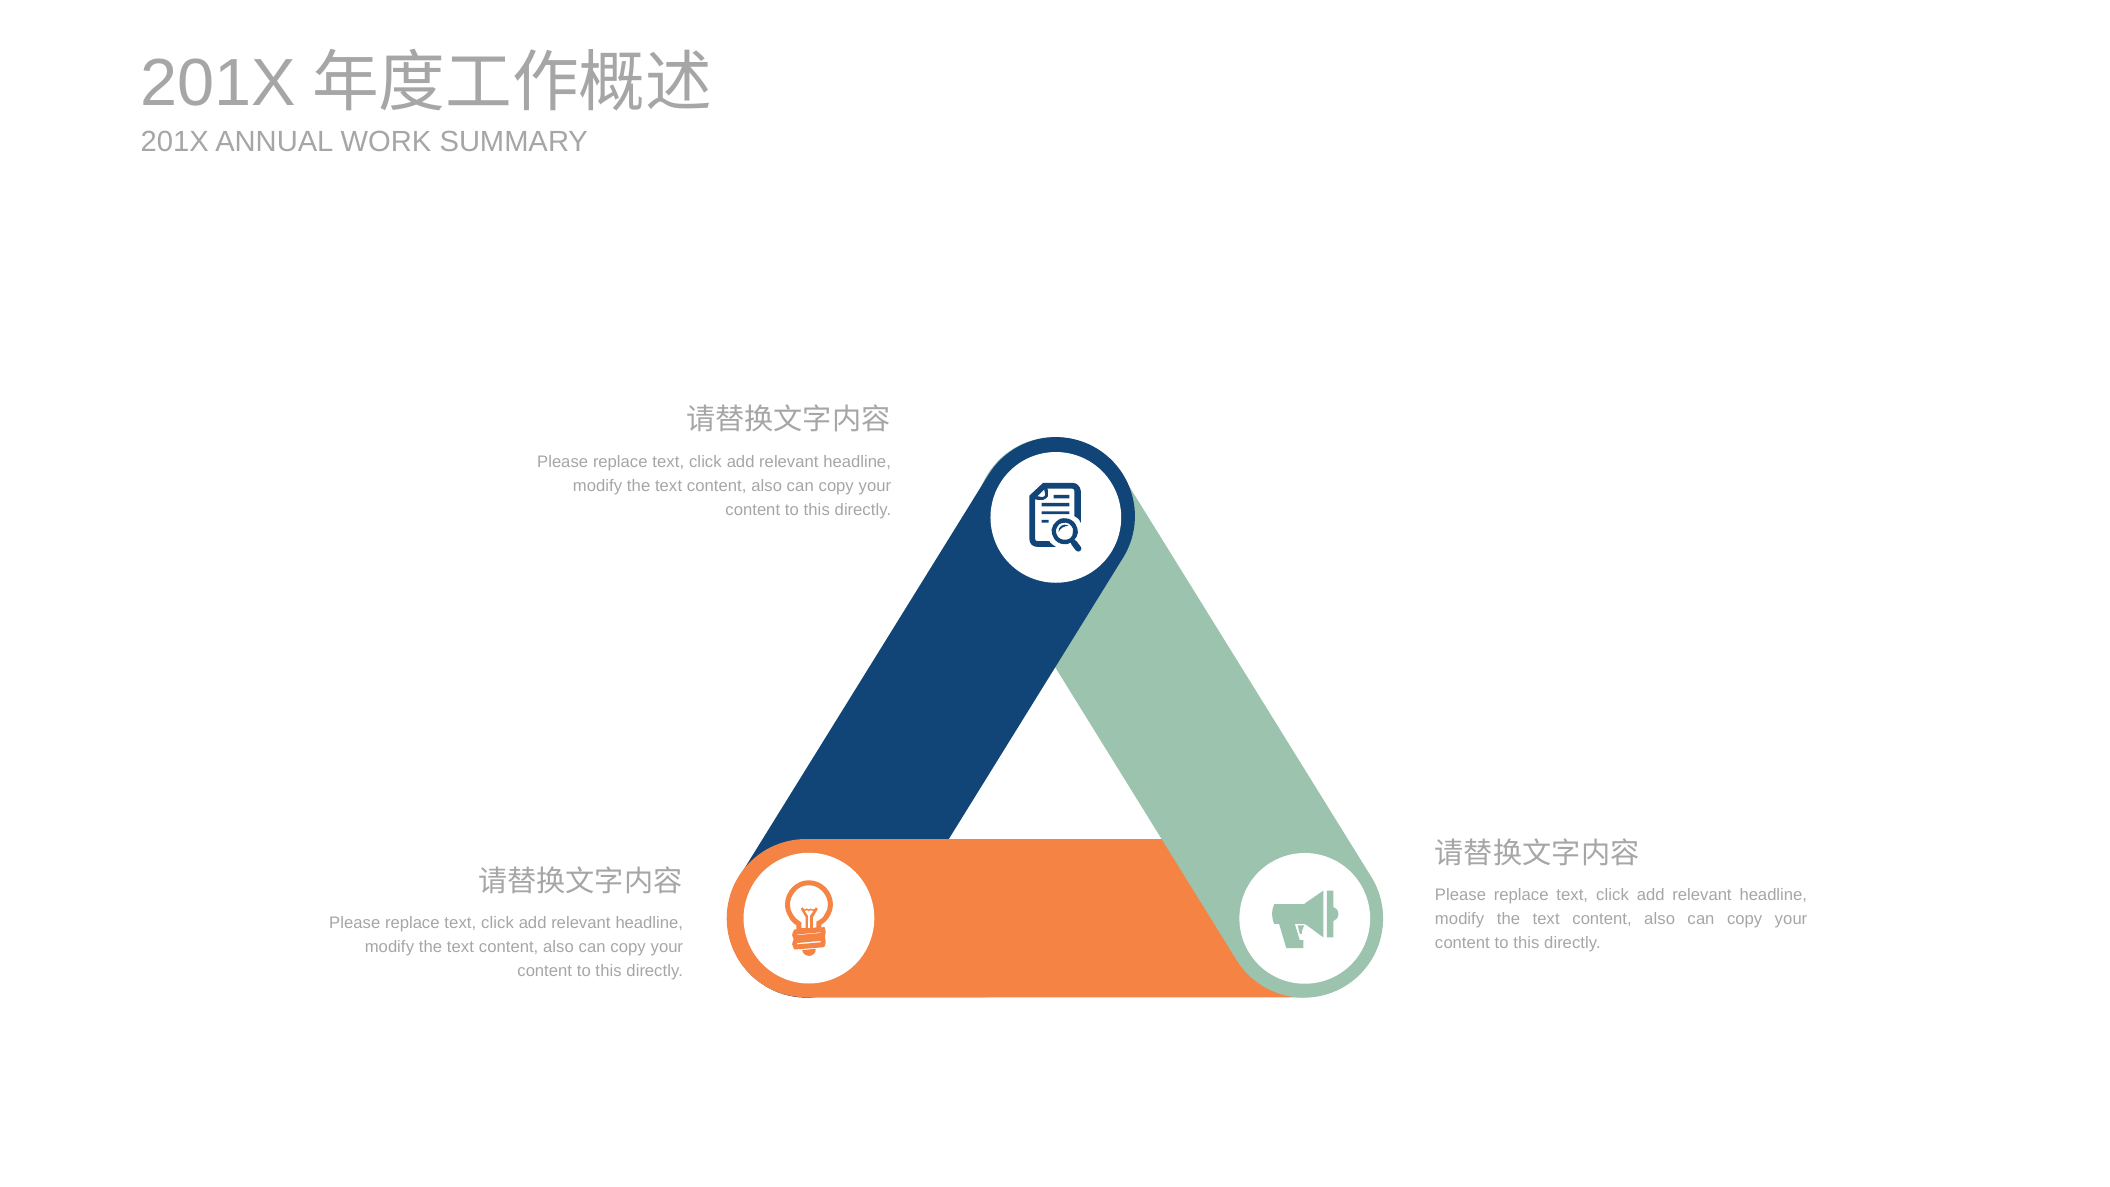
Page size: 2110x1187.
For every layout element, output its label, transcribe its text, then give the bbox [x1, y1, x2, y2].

text_box 201X年度工作概述 [140, 38, 789, 119]
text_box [310, 847, 699, 986]
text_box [1420, 819, 1823, 959]
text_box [518, 386, 907, 525]
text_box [726, 401, 1383, 1034]
text_box 201X ANNUAL WORK SUMMARY [140, 122, 602, 158]
